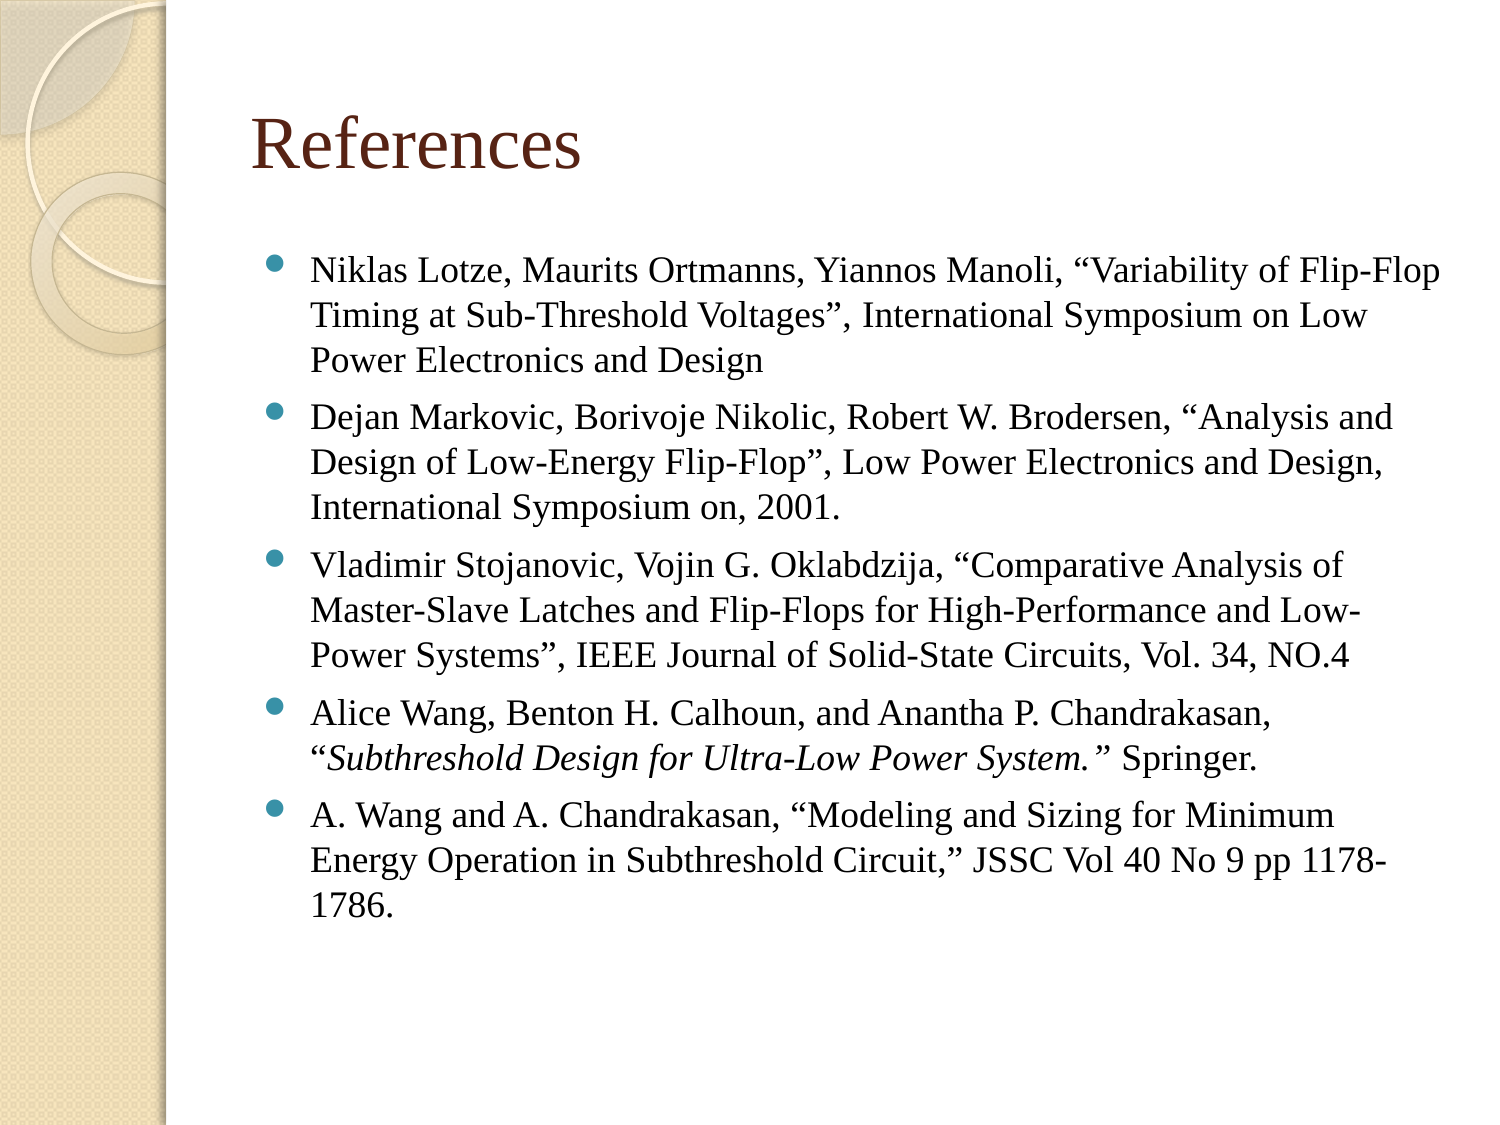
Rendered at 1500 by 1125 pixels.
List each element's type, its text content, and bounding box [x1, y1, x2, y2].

list Niklas Lotze, Maurits Ortmanns, Yiannos Manoli, “Variability of Flip-Flop Timing at Sub-Threshold Voltages”, International Symposium on Low Power Electronics and Design Dejan Markovic, Borivoje Nikolic, Robert W. Brodersen, “Analysis and Design of Low-Energy Flip-Flop”, Low Power Electronics and Design, International Symposium on, 2001. Vladimir Stojanovic, Vojin G. Oklabdzija, “Comparative Analysis of Master-Slave Latches and Flip-Flops for High-Performance and Low-Power Systems”, IEEE Journal of Solid-State Circuits, Vol. 34, NO.4 Alice Wang, Benton H. Calhoun, and Anantha P. Chandrakasan, “Subthreshold Design for Ultra-Low Power System.” Springer. A. Wang and A. Chandrakasan, “Modeling and Sizing for Minimum Energy Operation in Subthreshold Circuit,” JSSC Vol 40 No 9 pp 1178-1786. [235, 237, 1466, 1025]
title References [235, 45, 1466, 233]
